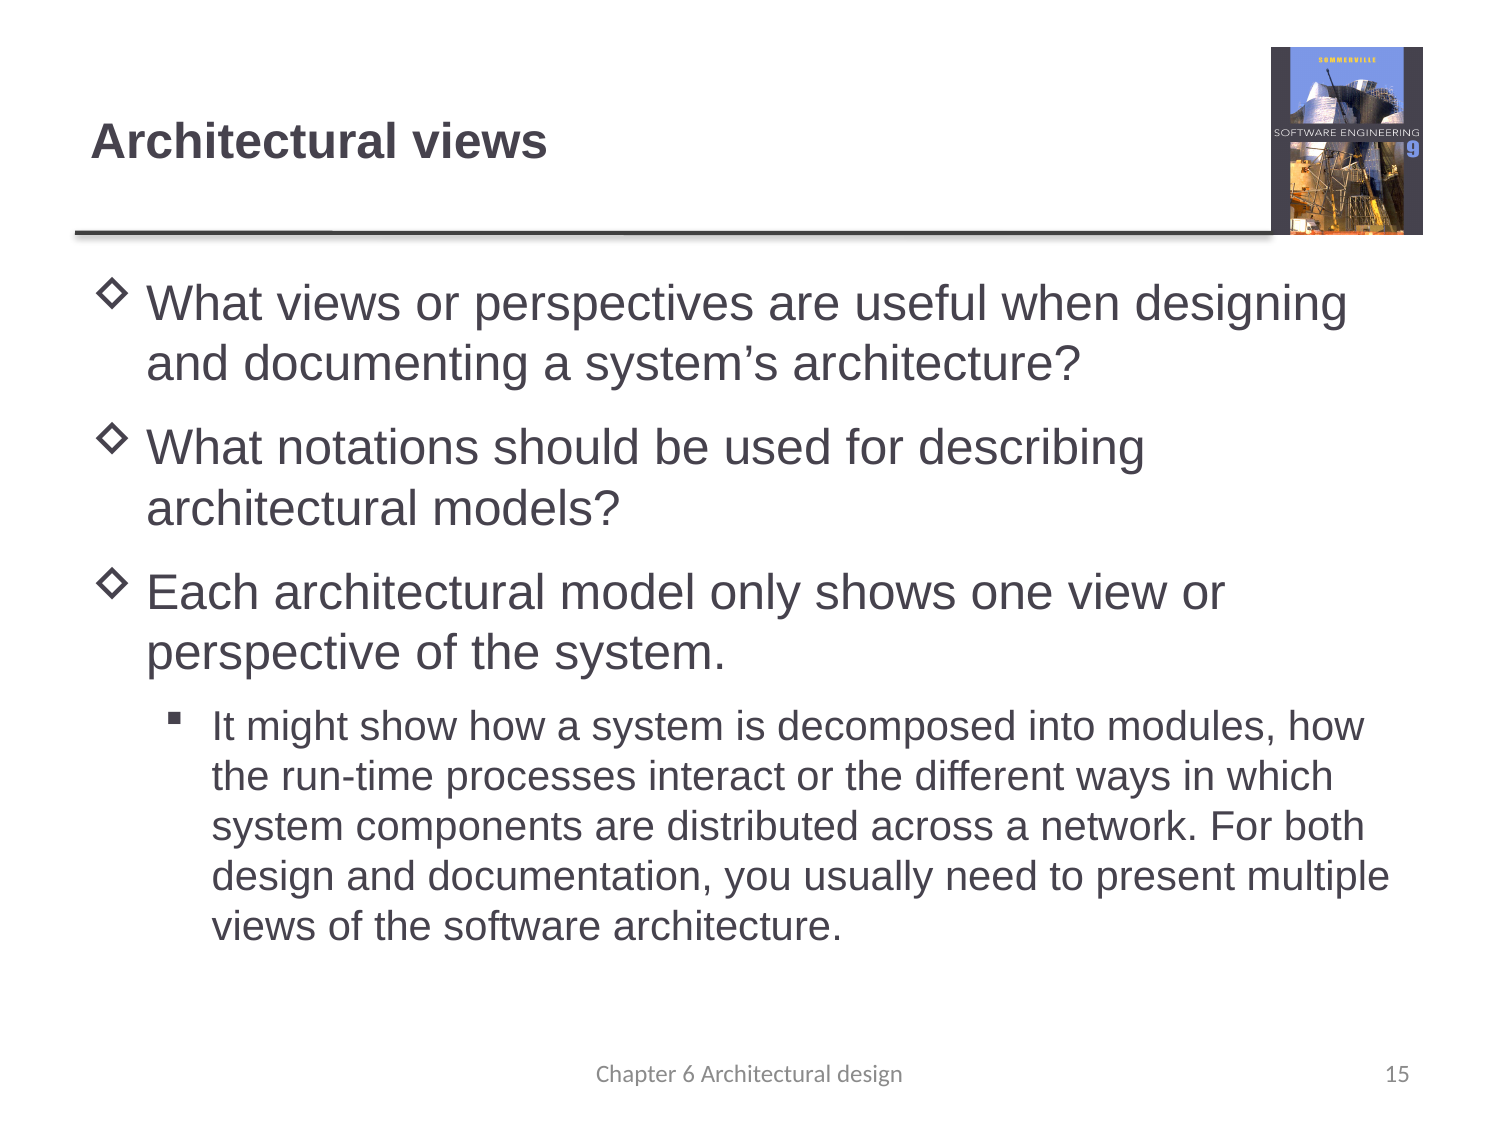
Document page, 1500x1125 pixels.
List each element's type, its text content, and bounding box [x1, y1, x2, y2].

slide_number 15 [1074, 1042, 1425, 1103]
picture [1272, 47, 1423, 235]
list What views or perspectives are useful when designing and documenting a system’s architecture? What notations should be used for describing architectural models? Each architectural model only shows one view or perspective of the system. It might show how a system is decomposed into modules, how the run-time processes interact or the different ways in which system components are distributed across a network. For both design and documentation, you usually need to present multiple views of the software architecture. [75, 262, 1425, 1005]
footer Chapter 6 Architectural design [512, 1042, 988, 1103]
title Architectural views [74, 44, 1272, 233]
